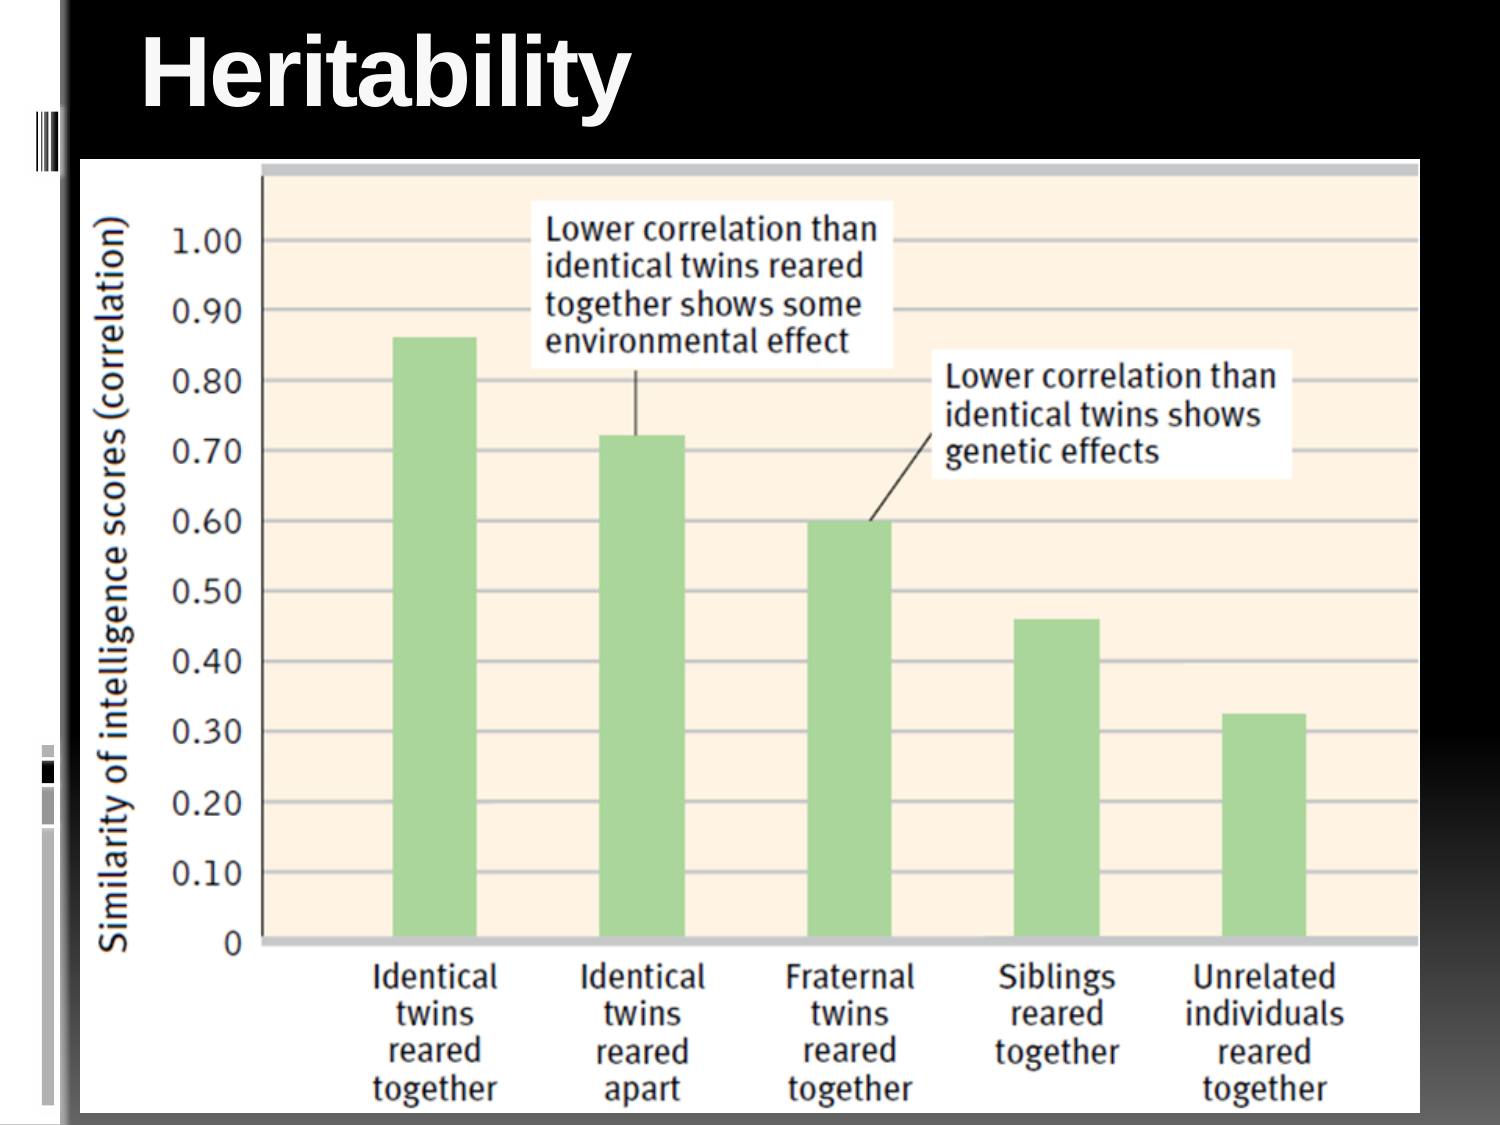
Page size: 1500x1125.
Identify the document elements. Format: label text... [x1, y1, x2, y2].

picture [80, 158, 1420, 1113]
title Heritability [125, 0, 1500, 267]
